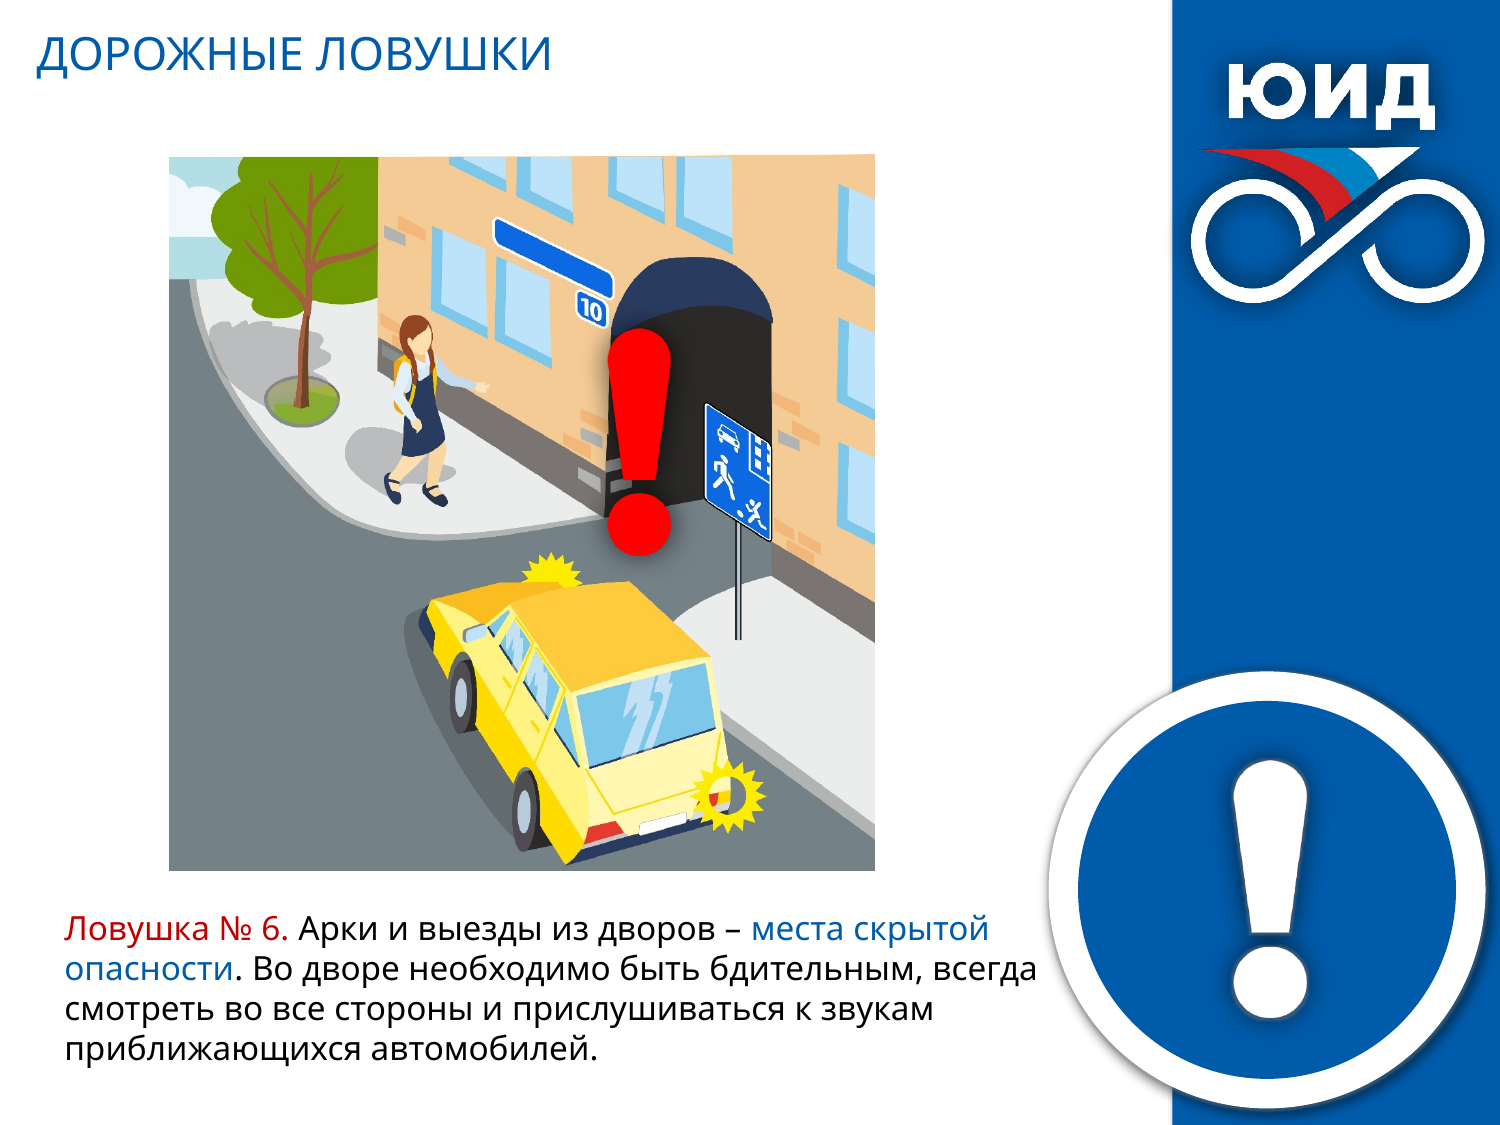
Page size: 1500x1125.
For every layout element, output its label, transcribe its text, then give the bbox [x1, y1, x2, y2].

text_box ДОРОЖНЫЕ ЛОВУШКИ [21, 17, 1048, 87]
text_box Ловушка № 6. Арки и выезды из дворов – места скрытой опасности. Во дворе необходимо быть бдительным, всегда смотреть во все стороны и прислушиваться к звукам приближающихся автомобилей. [49, 899, 1048, 1075]
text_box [1048, 0, 1500, 1125]
picture [169, 154, 875, 871]
